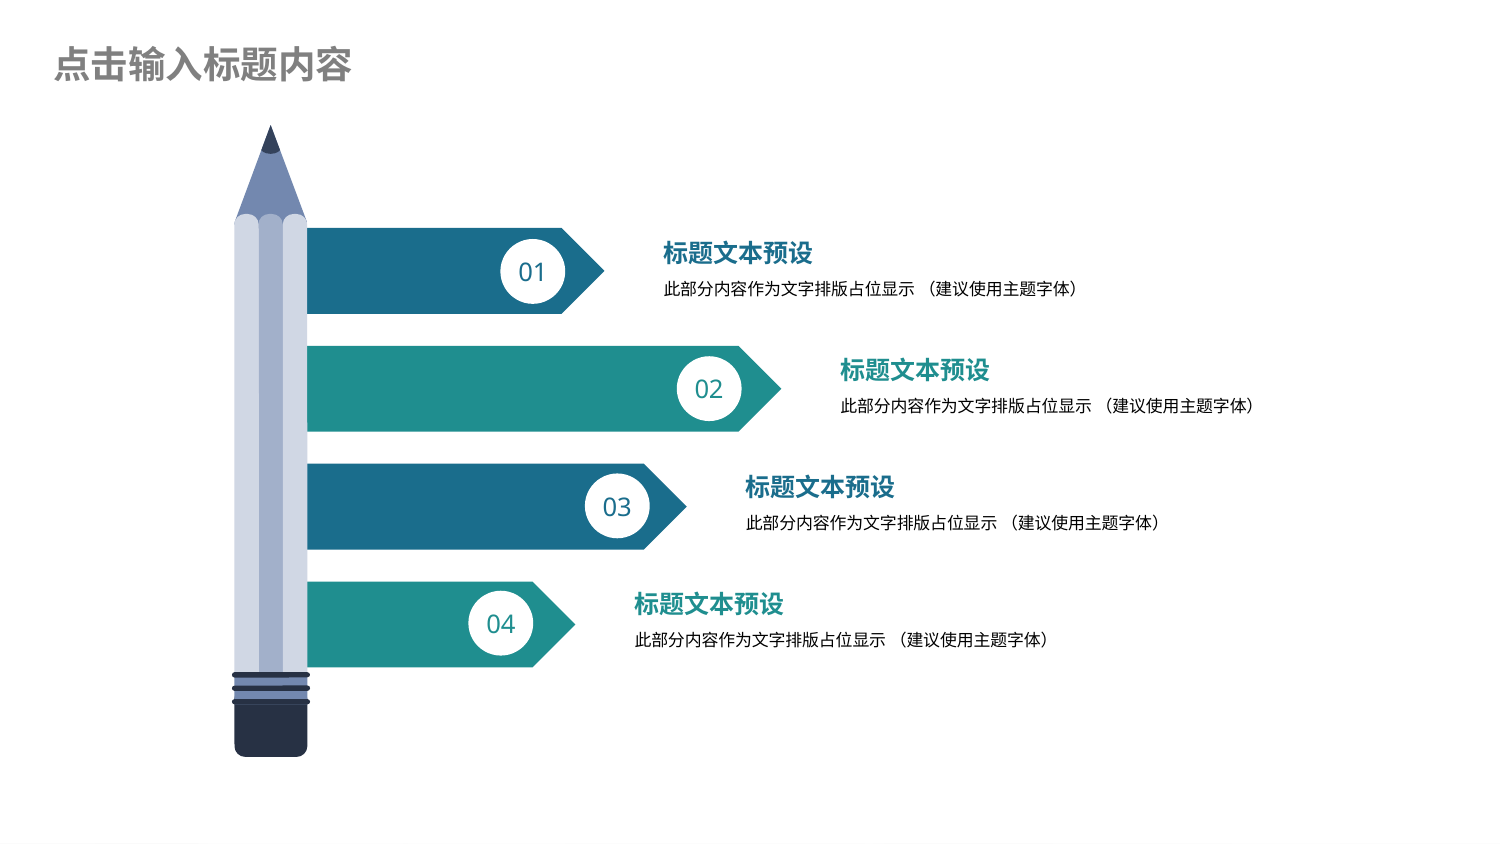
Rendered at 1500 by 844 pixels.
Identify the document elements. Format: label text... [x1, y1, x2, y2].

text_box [315, 227, 782, 668]
text_box 点击输入标题内容 [53, 32, 403, 95]
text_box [604, 237, 1093, 307]
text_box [781, 354, 1270, 424]
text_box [575, 588, 1064, 659]
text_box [230, 124, 312, 757]
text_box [686, 471, 1175, 541]
